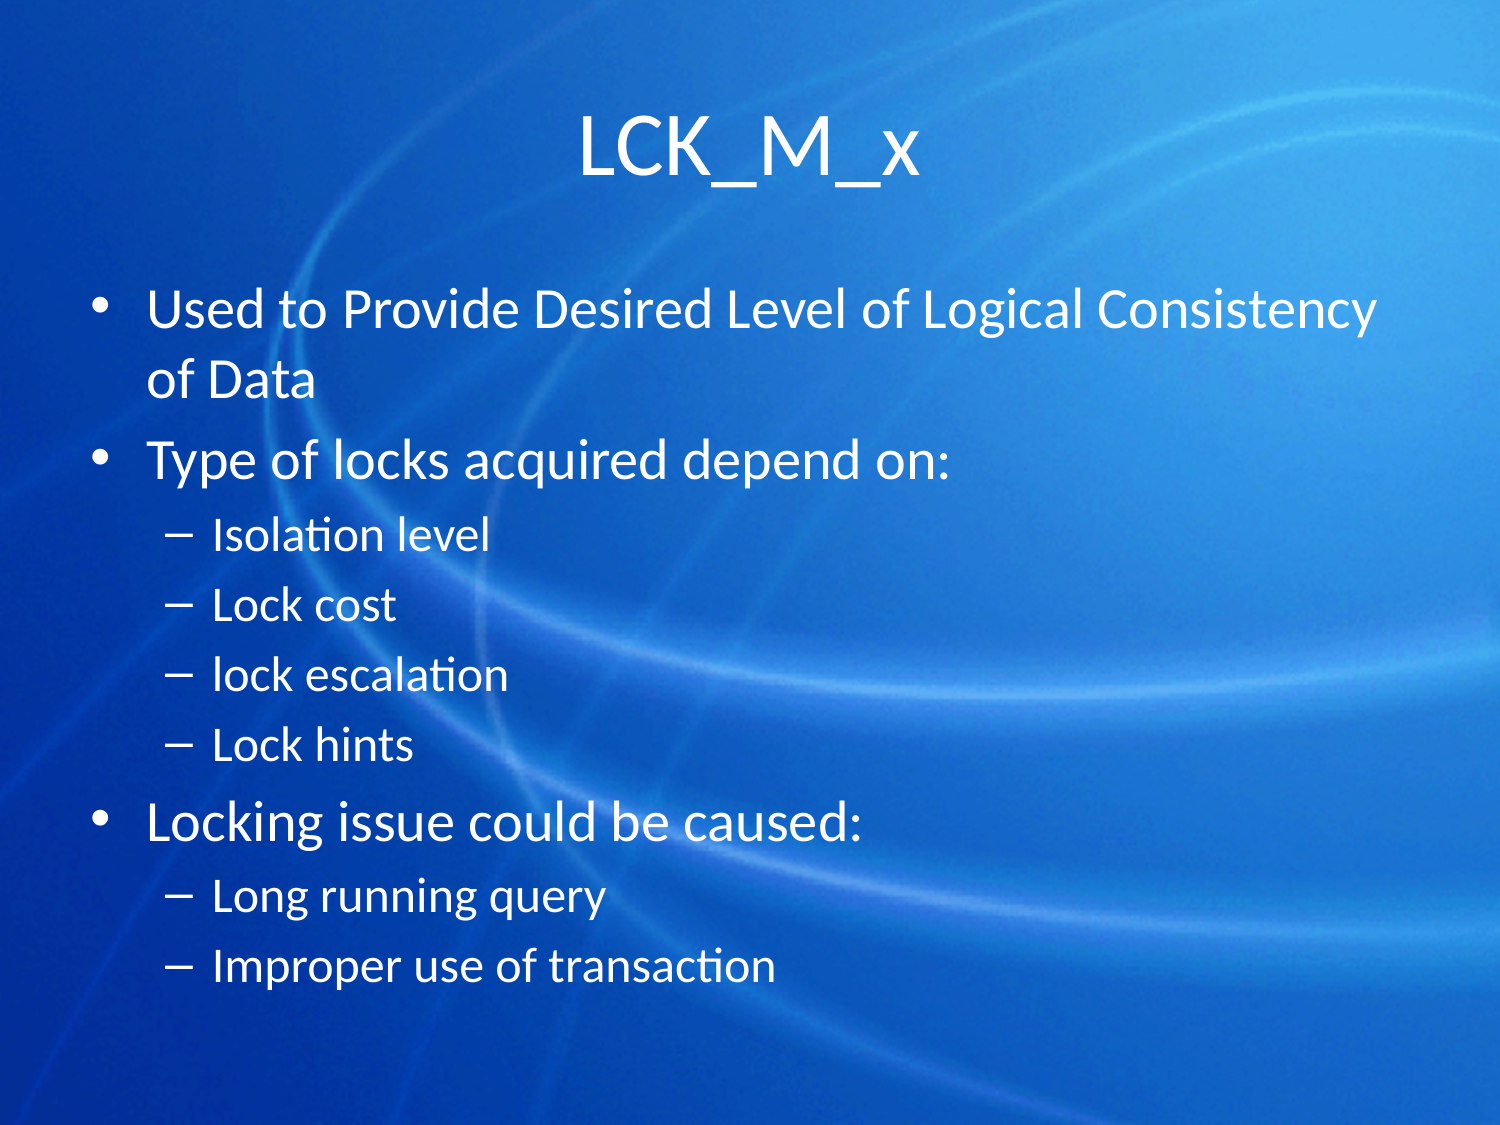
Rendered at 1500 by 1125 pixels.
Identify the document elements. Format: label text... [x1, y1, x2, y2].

picture [0, 0, 1500, 1125]
list Used to Provide Desired Level of Logical Consistency of Data Type of locks acquired depend on: Isolation level Lock cost lock escalation Lock hints Locking issue could be caused: Long running query Improper use of transaction [75, 262, 1425, 1005]
title LCK_M_x [75, 45, 1425, 233]
